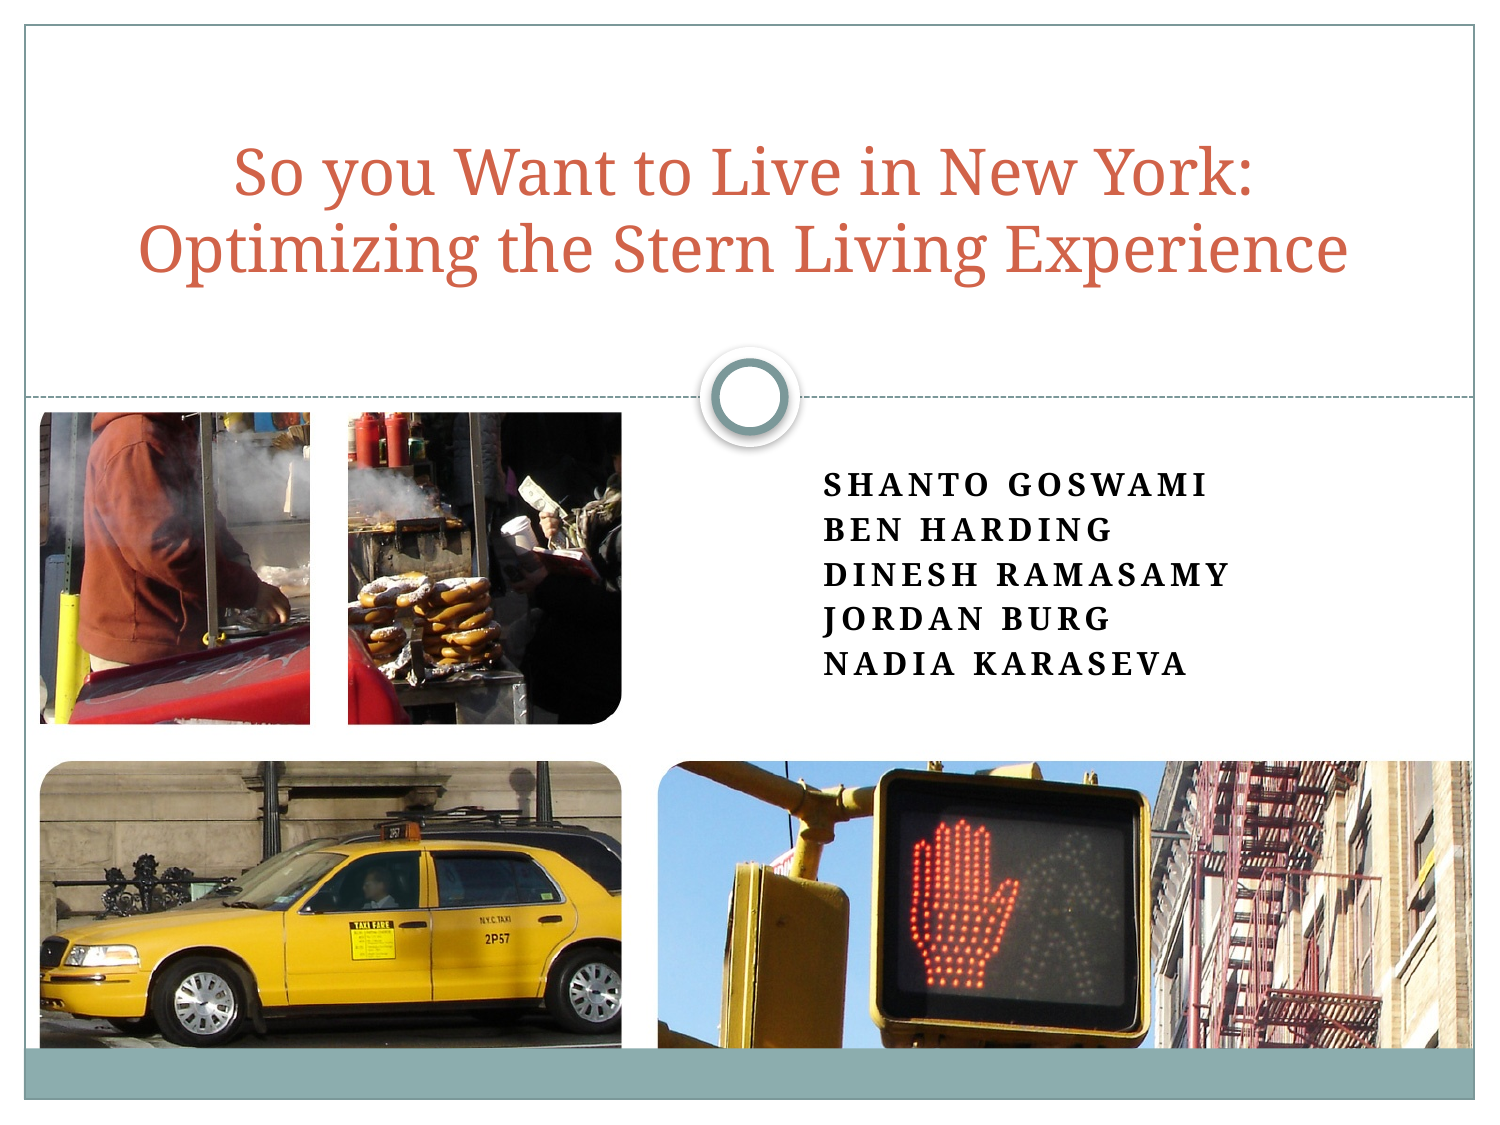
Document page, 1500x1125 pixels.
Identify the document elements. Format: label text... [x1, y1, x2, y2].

picture [26, 413, 1473, 1048]
subtitle Shanto goswami Ben harding Dinesh ramasamy Jordan burg Nadia karaseva [808, 457, 1454, 692]
title So you Want to Live in New York: Optimizing the Stern Living Experience [117, 117, 1372, 293]
